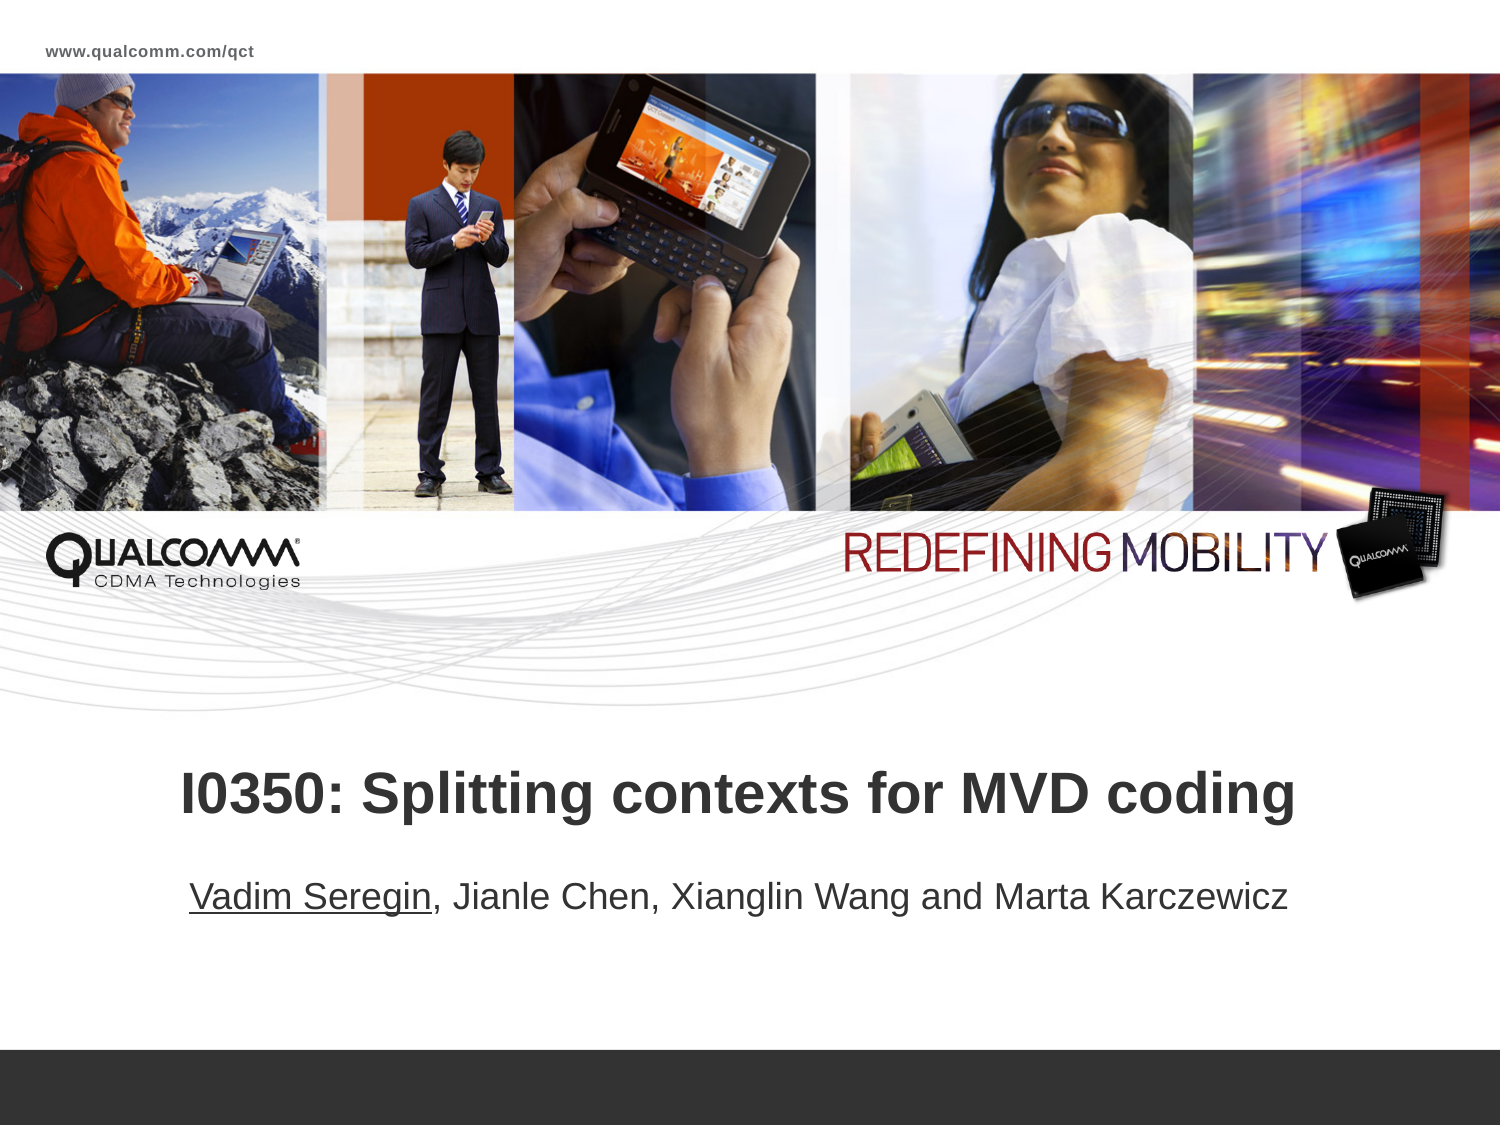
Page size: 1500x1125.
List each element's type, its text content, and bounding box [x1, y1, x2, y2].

picture [0, 12, 1500, 744]
title I0350: Splitting contexts for MVD coding Vadim Seregin, Jianle Chen, Xianglin Wang and Marta Karczewicz [124, 671, 1354, 925]
picture [30, 1048, 372, 1052]
